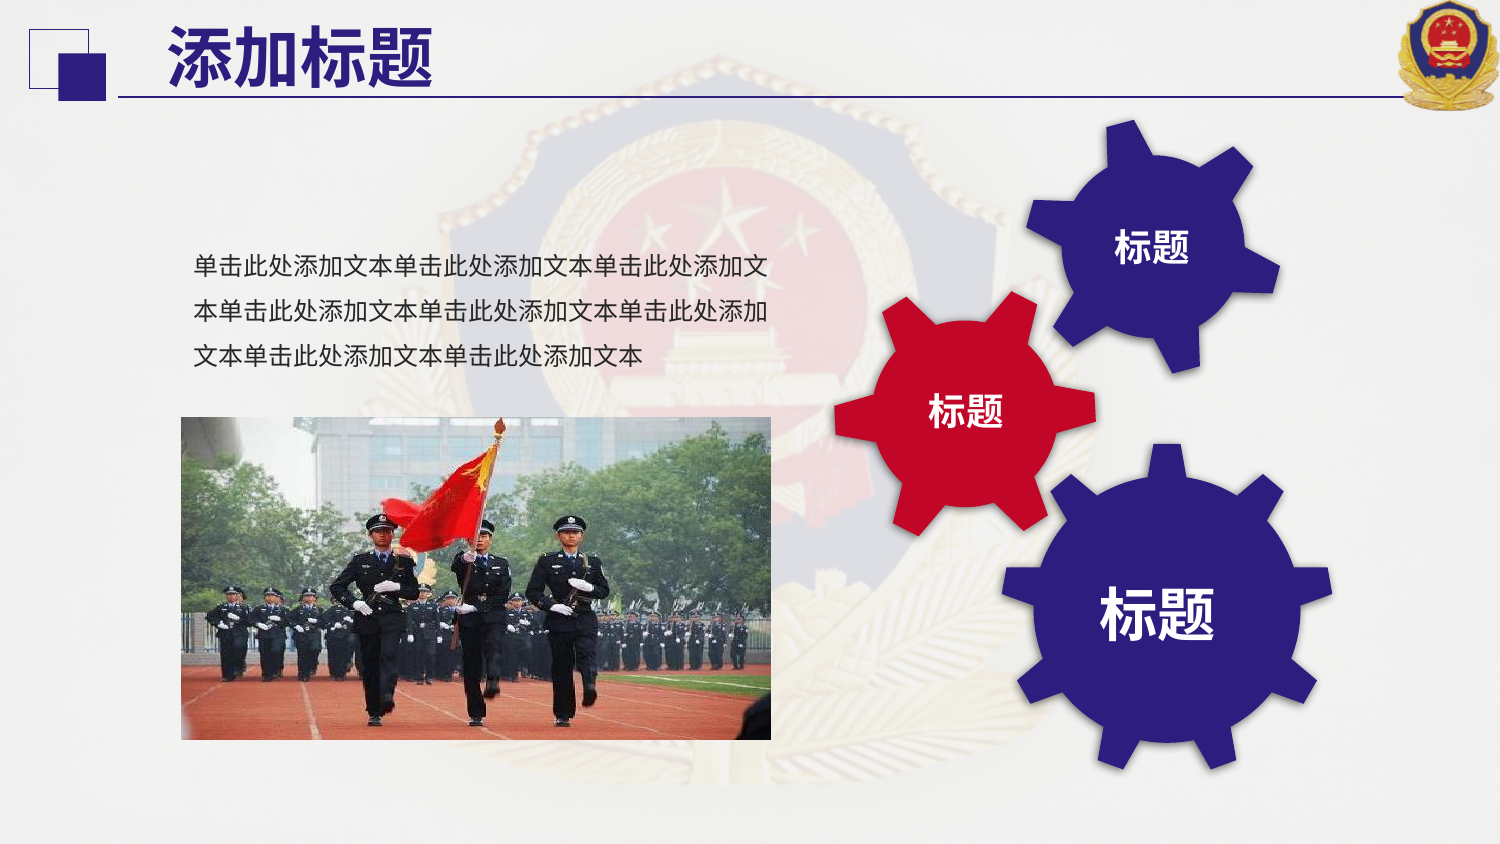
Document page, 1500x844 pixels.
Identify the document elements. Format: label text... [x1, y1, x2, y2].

text_box [1001, 443, 1333, 770]
text_box 标题 [1064, 573, 1252, 653]
picture [181, 417, 771, 740]
text_box 标题 [872, 382, 1060, 438]
text_box [1026, 119, 1281, 374]
text_box 添加标题 [152, 17, 686, 83]
text_box [29, 28, 90, 89]
text_box [1060, 386, 1096, 433]
text_box [834, 394, 1056, 537]
text_box 标题 [1074, 218, 1231, 274]
text_box [877, 291, 1053, 382]
text_box [57, 52, 107, 102]
picture [1370, 0, 1500, 130]
text_box 单击此处添加文本单击此处添加文本单击此处添加文本单击此处添加文本单击此处添加文本单击此处添加文本单击此处添加文本单击此处添加文本 [184, 230, 786, 420]
